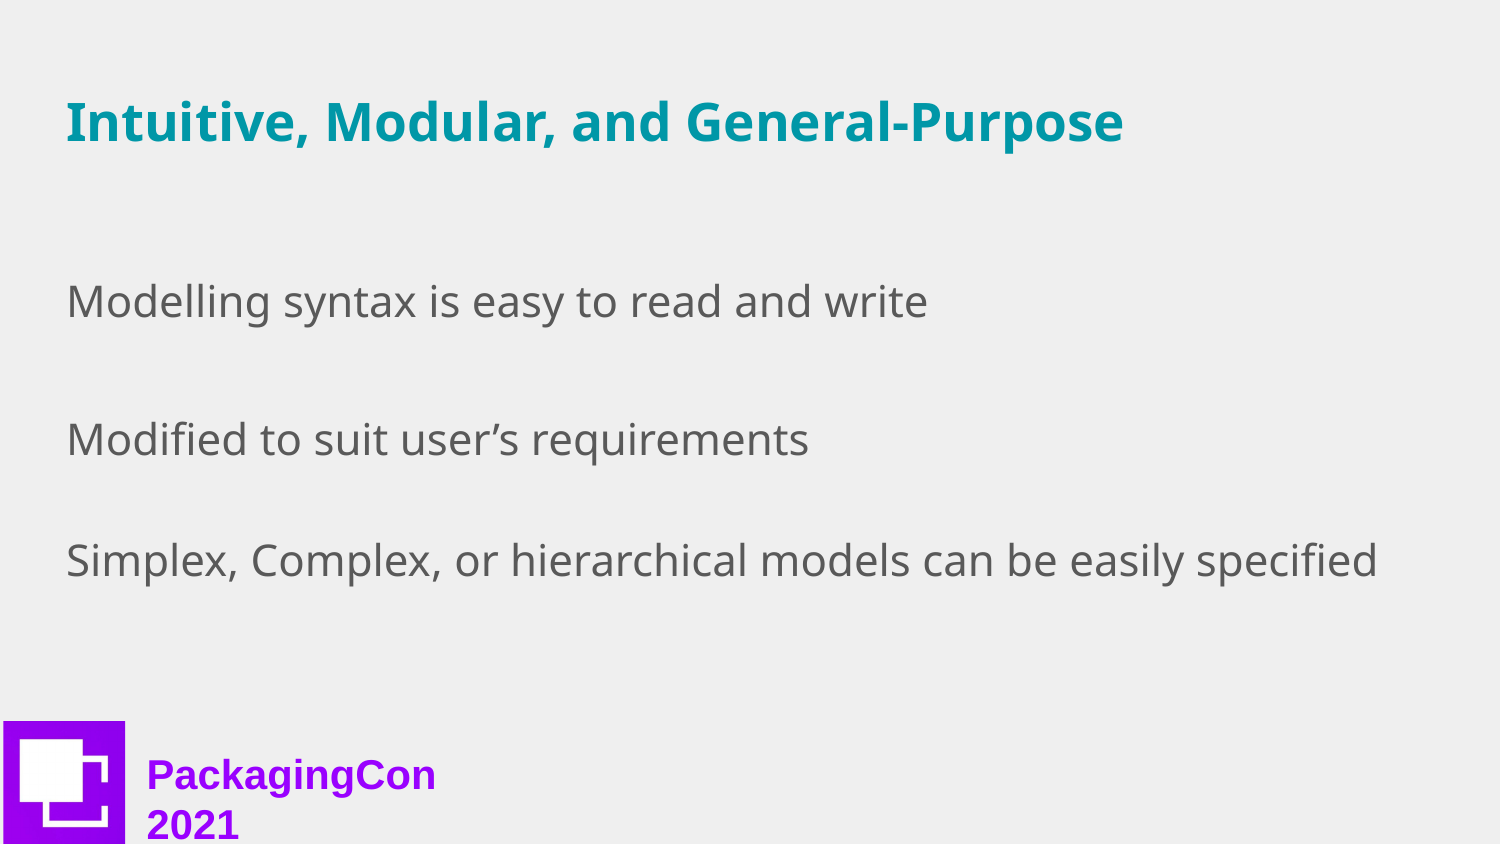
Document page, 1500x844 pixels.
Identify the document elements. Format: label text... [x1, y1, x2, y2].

title Intuitive, Modular, and General-Purpose [51, 72, 1449, 167]
text_box PackagingCon 2021 [131, 732, 516, 844]
list Modelling syntax is easy to read and write Modified to suit user’s requirements Simplex, Complex, or hierarchical models can be easily specified [51, 190, 1449, 752]
picture [3, 720, 126, 844]
